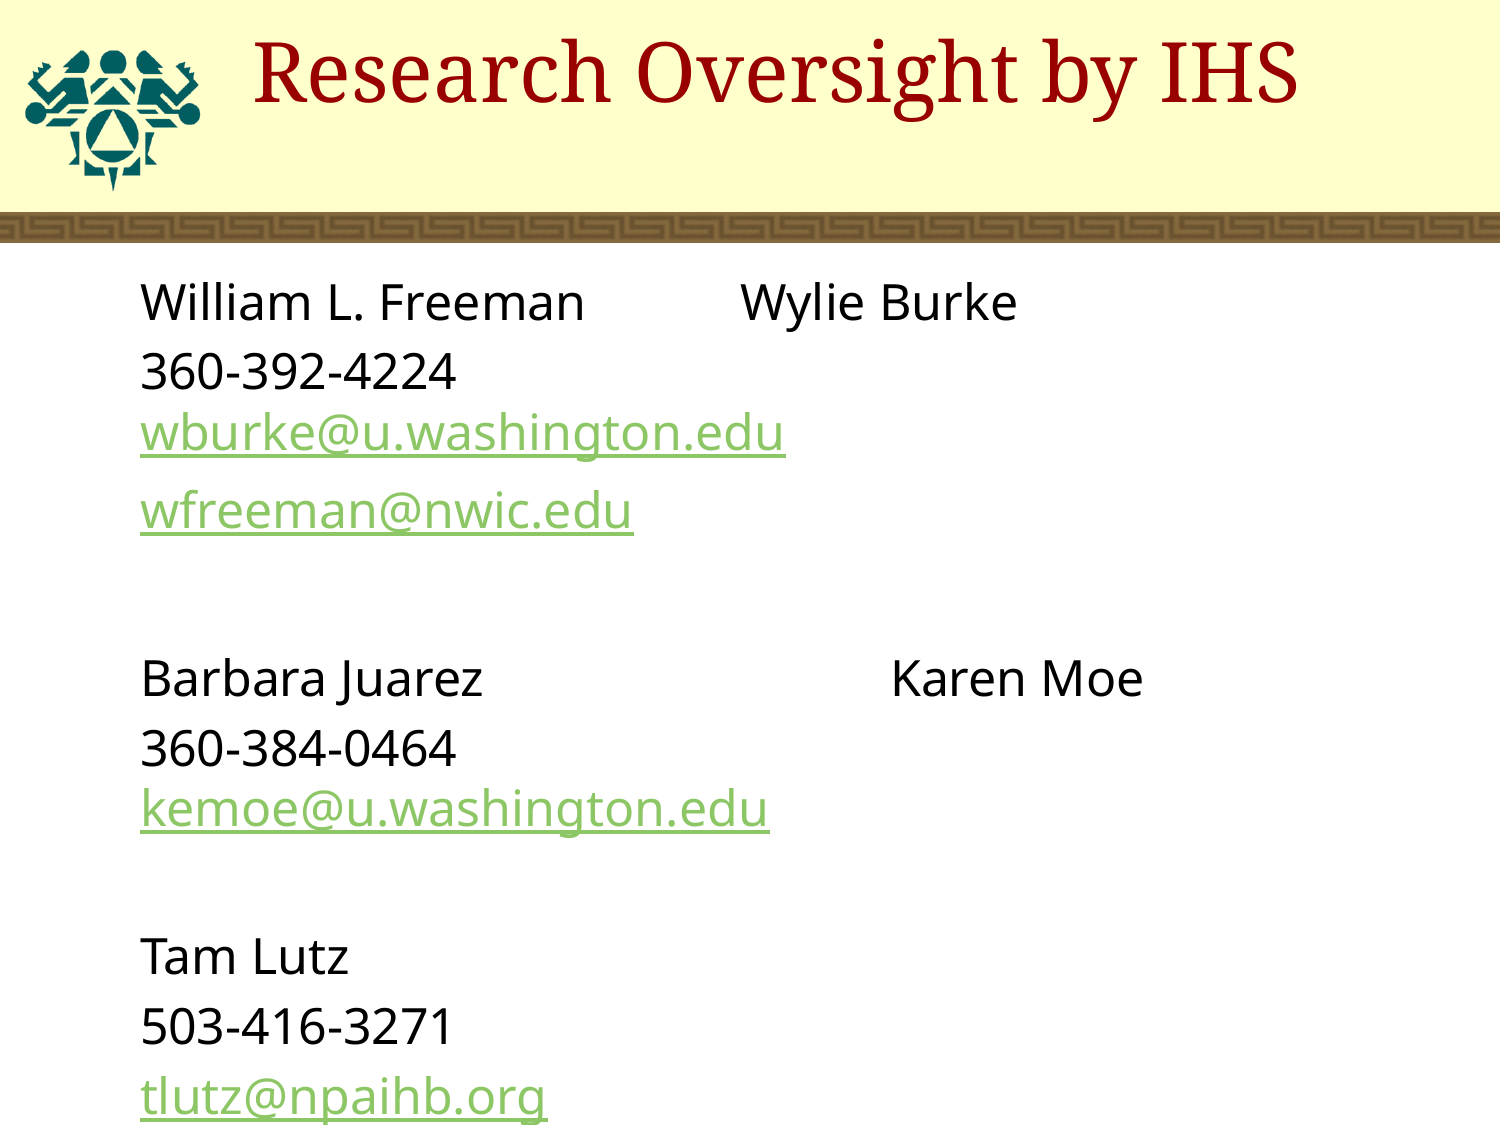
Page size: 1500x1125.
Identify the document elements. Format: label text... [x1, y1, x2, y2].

picture [12, 37, 213, 206]
picture [0, 212, 1500, 243]
title Research Oversight by IHS [237, 0, 1500, 138]
list William L. Freeman Wylie Burke 360-392-4224 wburke@u.washington.edu wfreeman@nwic.edu Barbara Juarez Karen Moe 360-384-0464 kemoe@u.washington.edu Tam Lutz 503-416-3271 tlutz@npaihb.org [49, 262, 1463, 1076]
